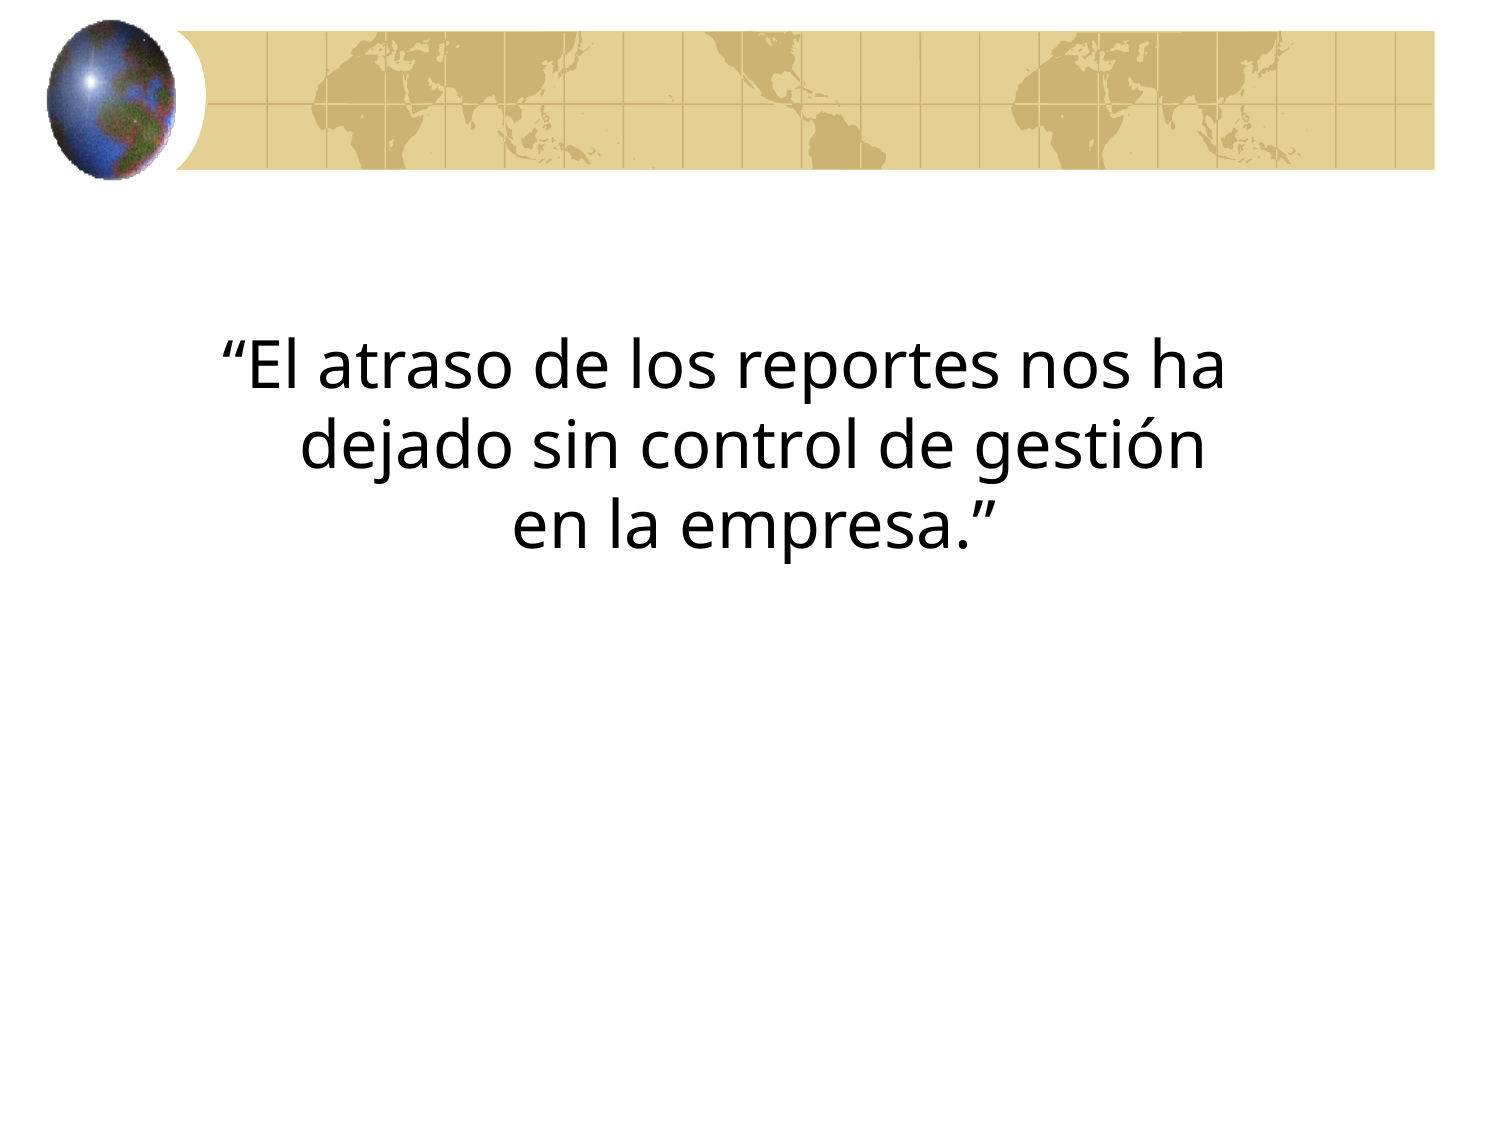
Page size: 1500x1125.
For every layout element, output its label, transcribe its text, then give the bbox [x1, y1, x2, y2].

picture [42, 14, 190, 185]
list “El atraso de los reportes nos ha dejado sin control de gestión en la empresa.” [206, 314, 1246, 990]
